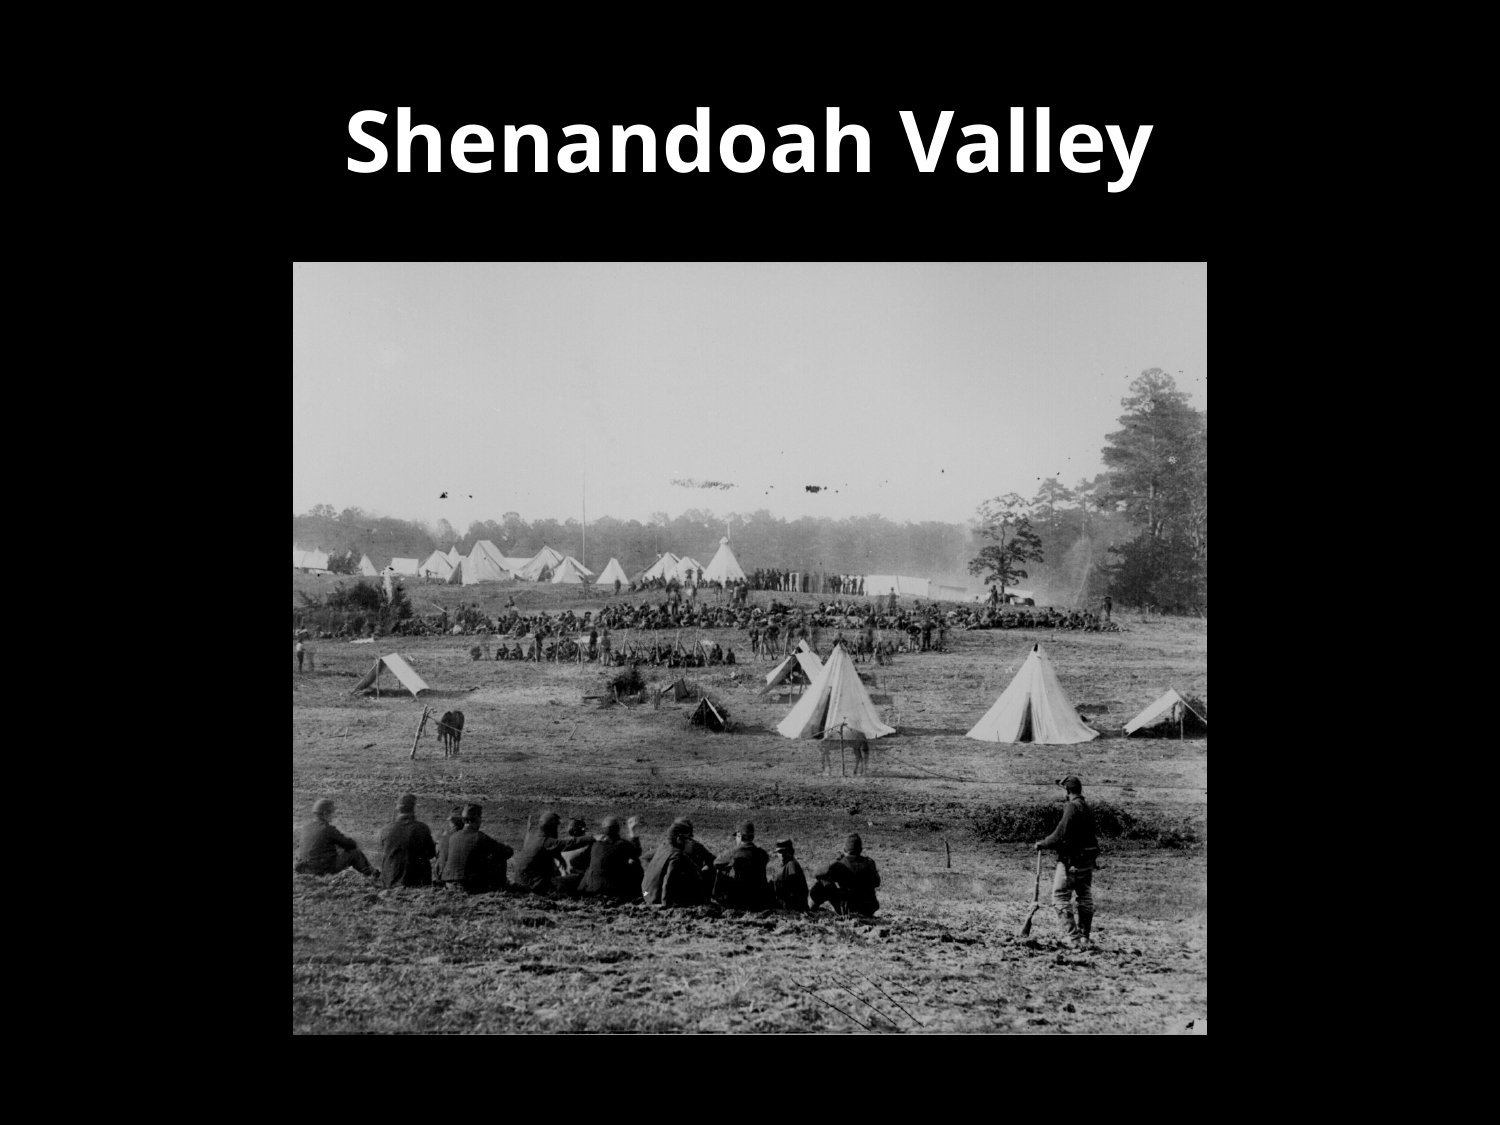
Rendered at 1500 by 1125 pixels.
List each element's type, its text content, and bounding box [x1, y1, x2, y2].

title Shenandoah Valley [75, 45, 1425, 233]
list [293, 262, 1207, 1036]
